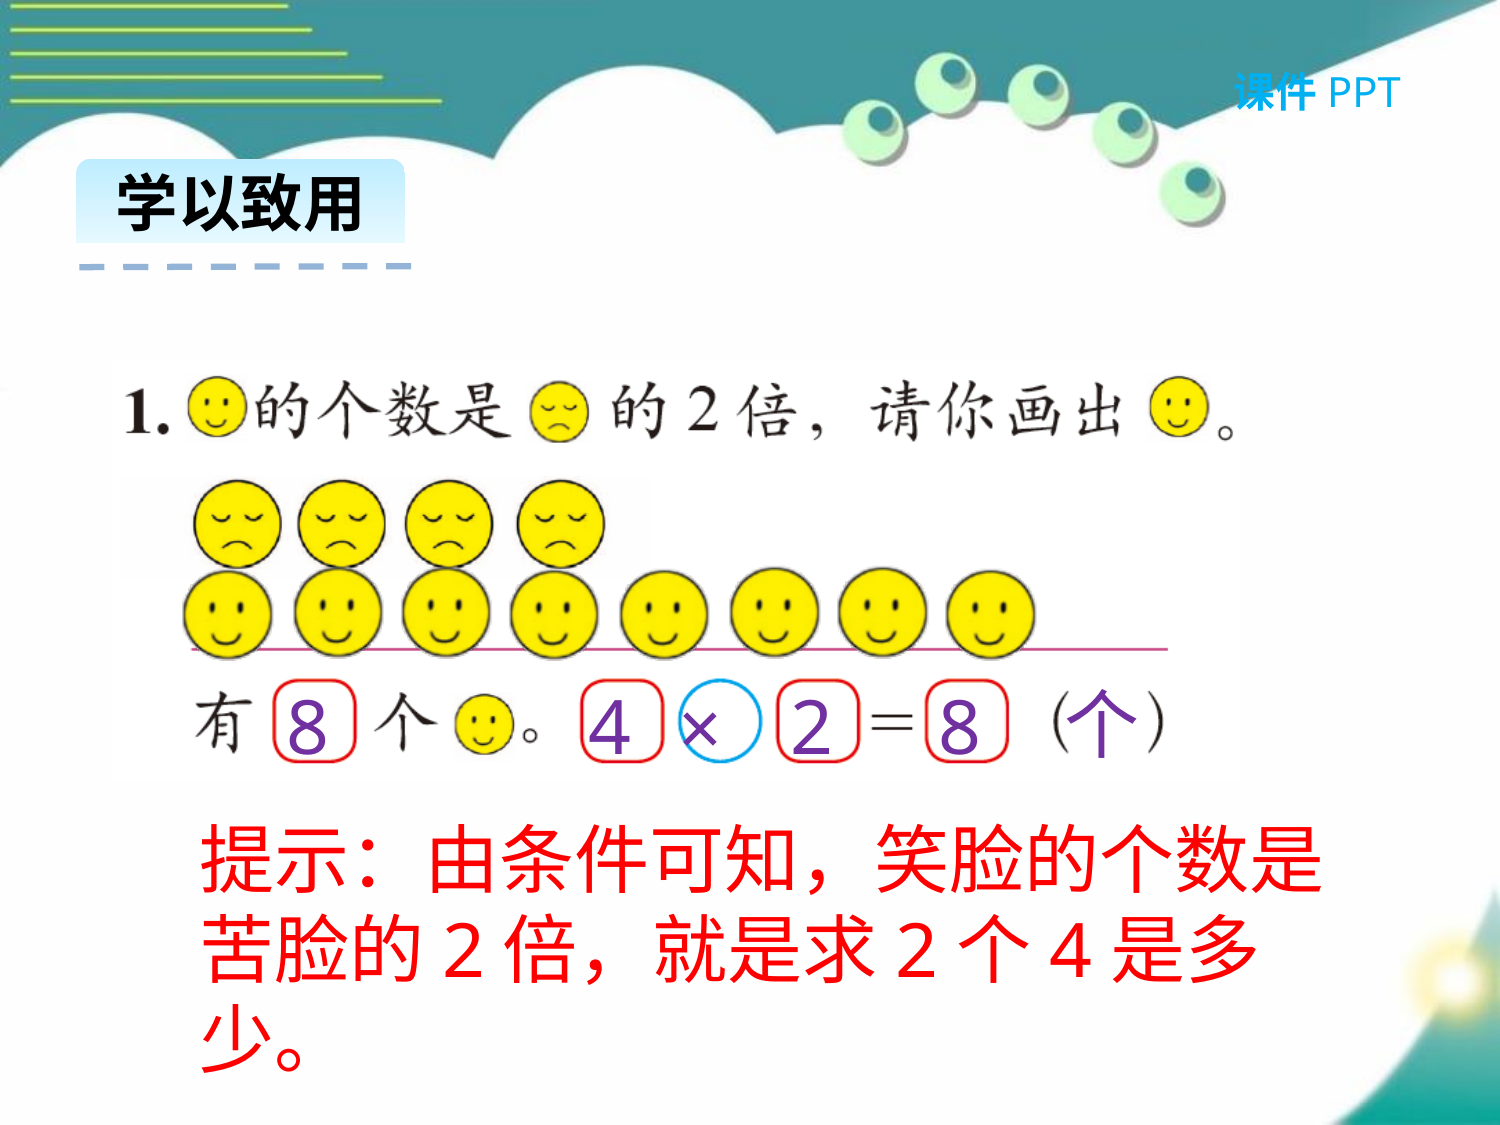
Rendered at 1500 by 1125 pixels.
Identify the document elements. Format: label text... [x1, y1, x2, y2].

text_box 提示：由条件可知，笑脸的个数是苦脸的2倍，就是求2个4是多少。 [184, 804, 1404, 1090]
picture [0, 0, 1500, 1125]
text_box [76, 158, 420, 268]
text_box 课件PPT [1218, 58, 1418, 124]
